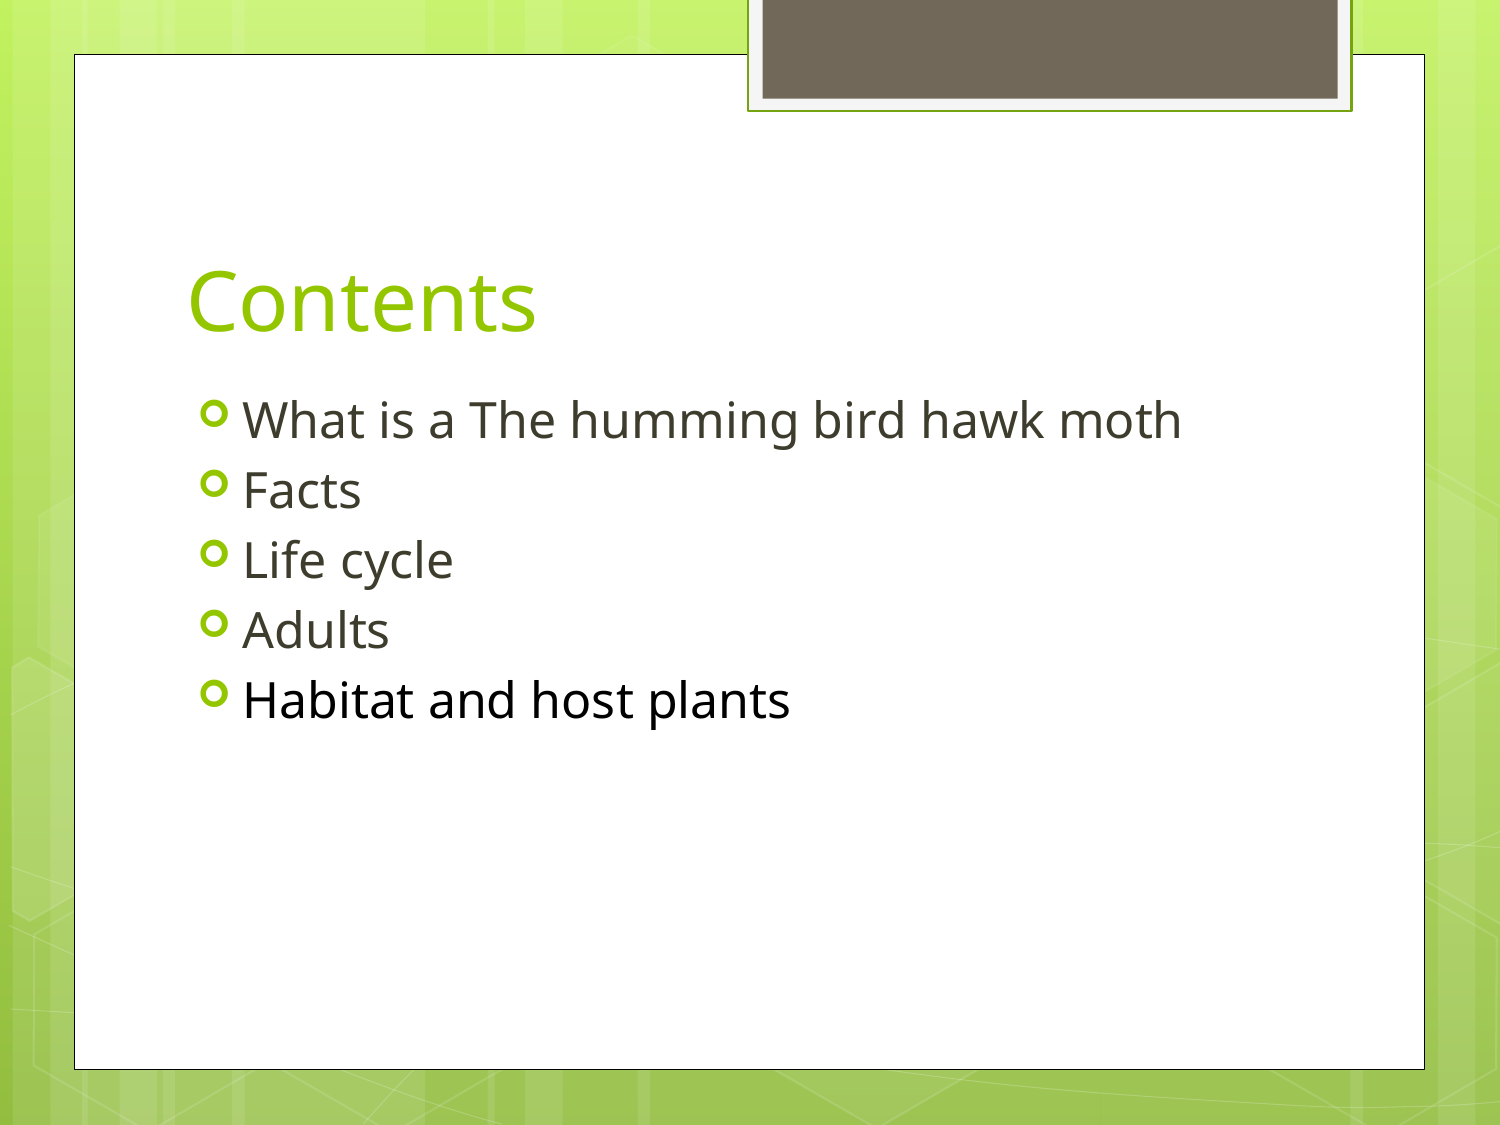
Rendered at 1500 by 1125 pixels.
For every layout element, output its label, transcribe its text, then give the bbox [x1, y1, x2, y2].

title Contents [171, 168, 1324, 357]
list What is a The humming bird hawk moth Facts Life cycle Adults Habitat and host plants [171, 381, 1283, 957]
